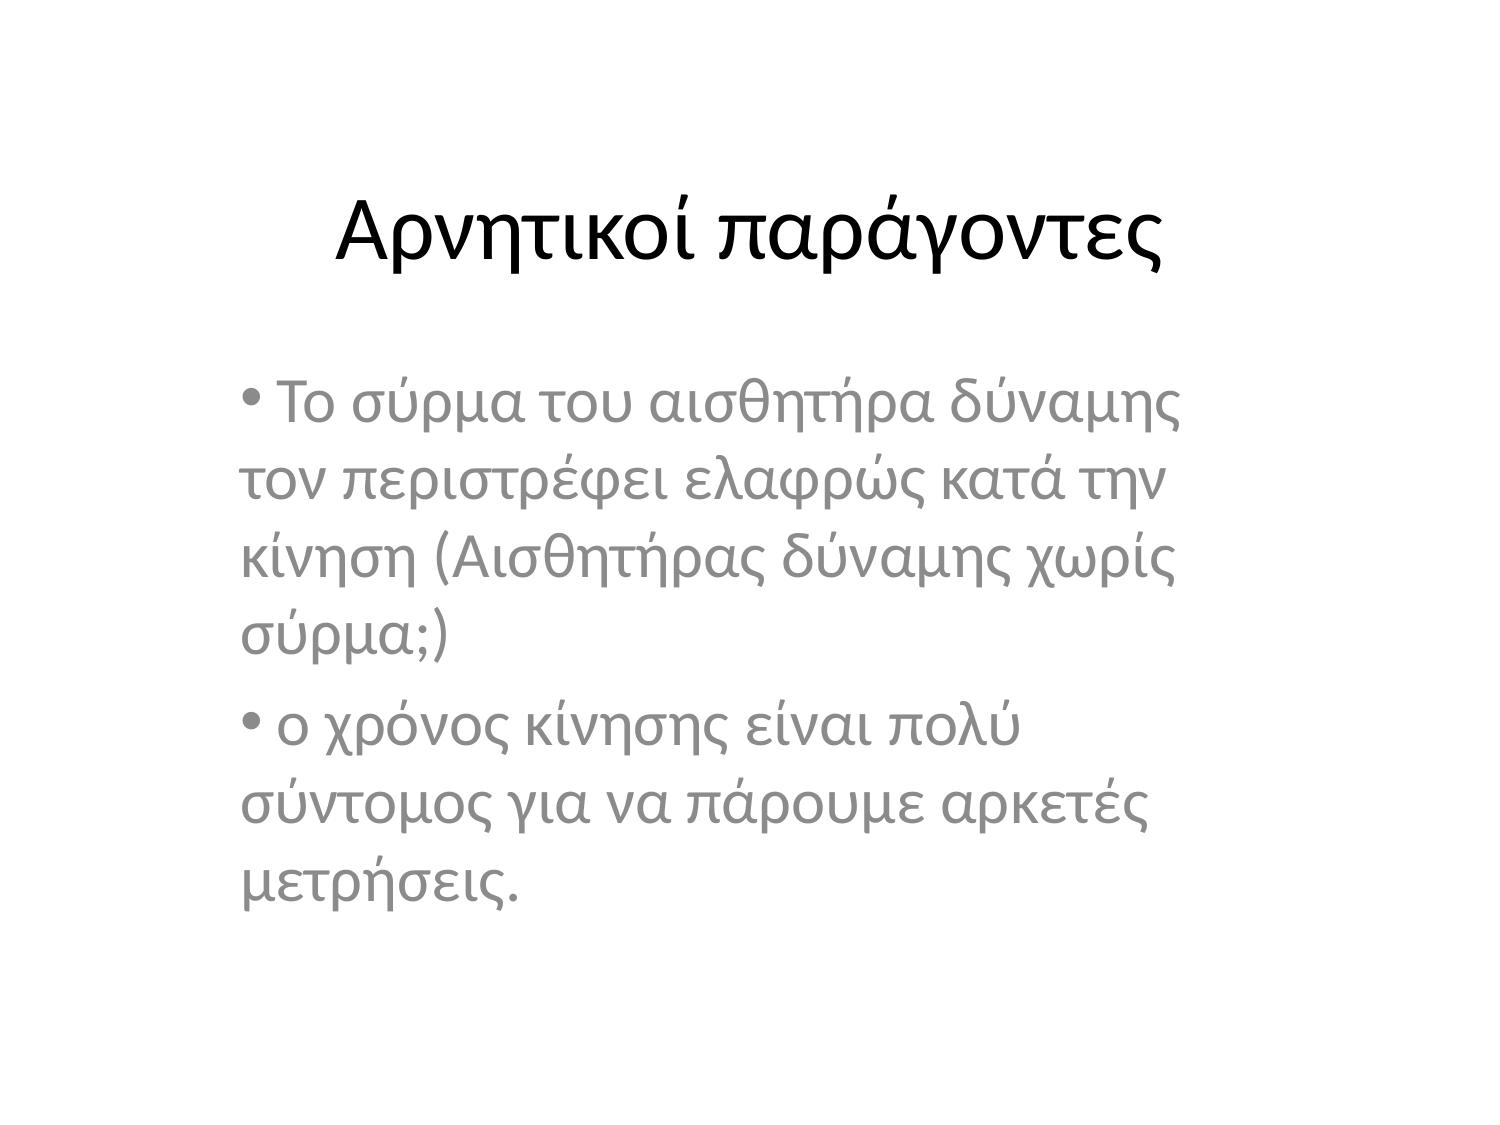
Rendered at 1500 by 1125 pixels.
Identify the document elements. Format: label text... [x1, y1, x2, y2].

subtitle Το σύρμα του αισθητήρα δύναμης τον περιστρέφει ελαφρώς κατά την κίνηση (Αισθητήρας δύναμης χωρίς σύρμα;) ο χρόνος κίνησης είναι πολύ σύντομος για να πάρουμε αρκετές μετρήσεις. [225, 349, 1275, 925]
title Αρνητικοί παράγοντες [112, 101, 1388, 343]
